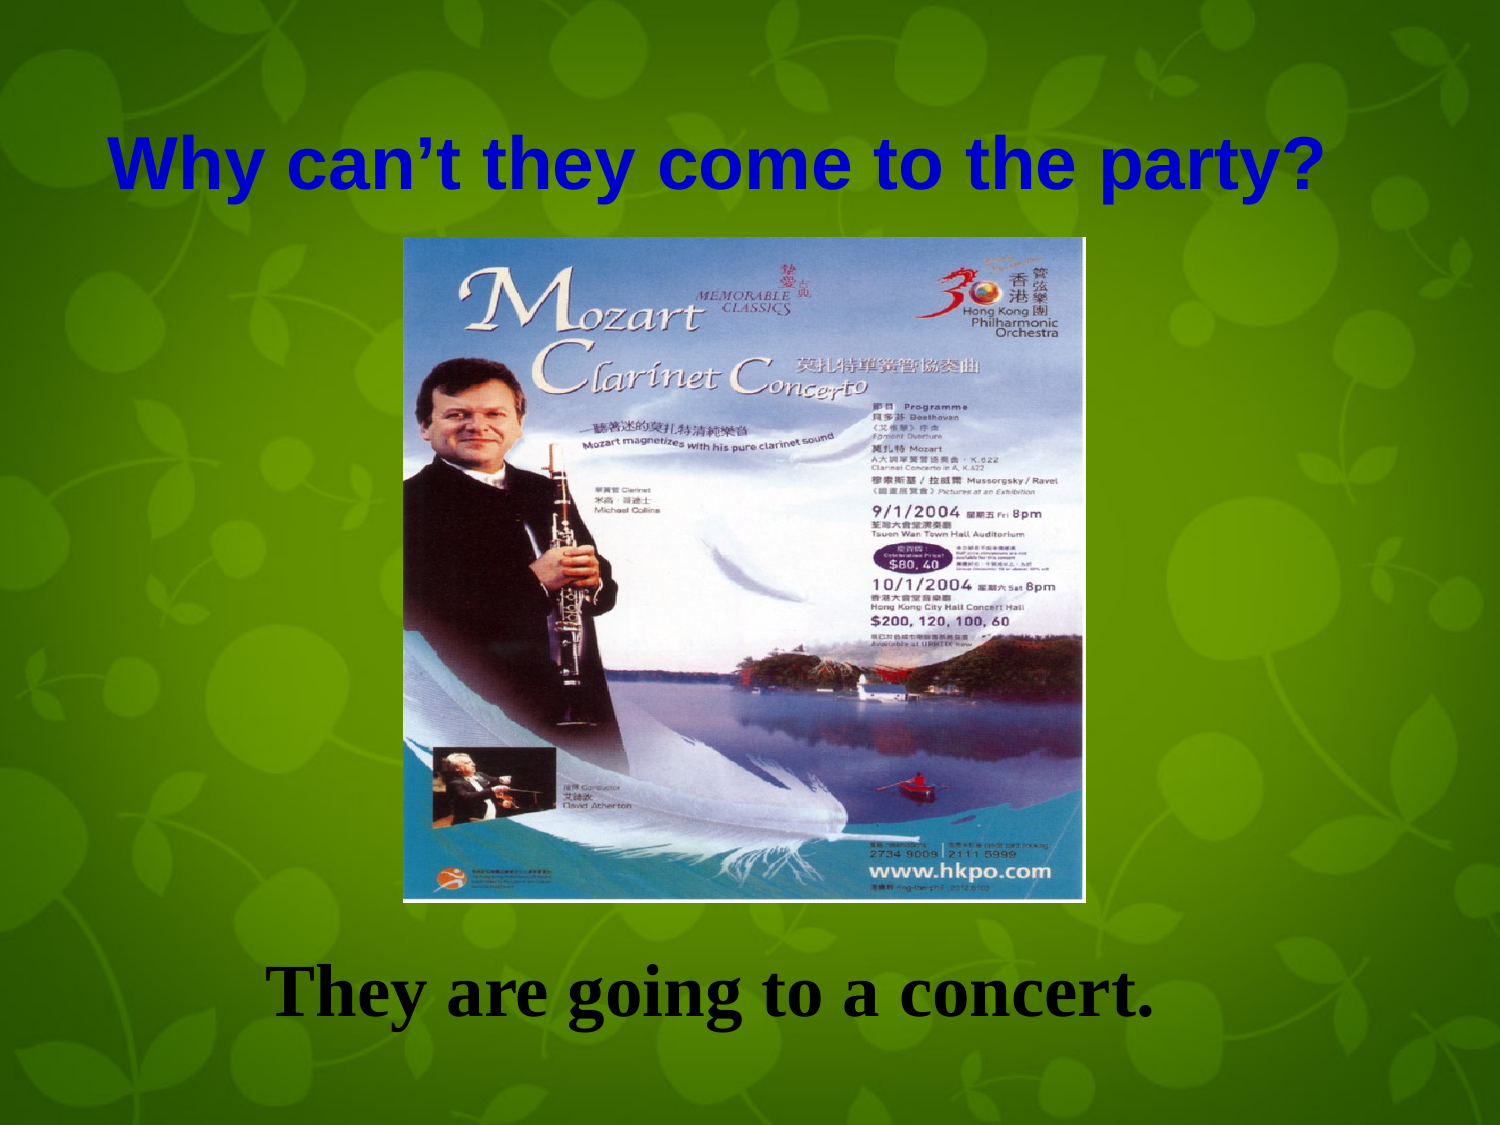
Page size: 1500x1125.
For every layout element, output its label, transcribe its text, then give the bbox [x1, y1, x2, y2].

text_box They are going to a concert. [246, 931, 1239, 1036]
text_box Why can’t they come to the party? [88, 104, 1475, 223]
picture [0, 0, 1500, 1125]
